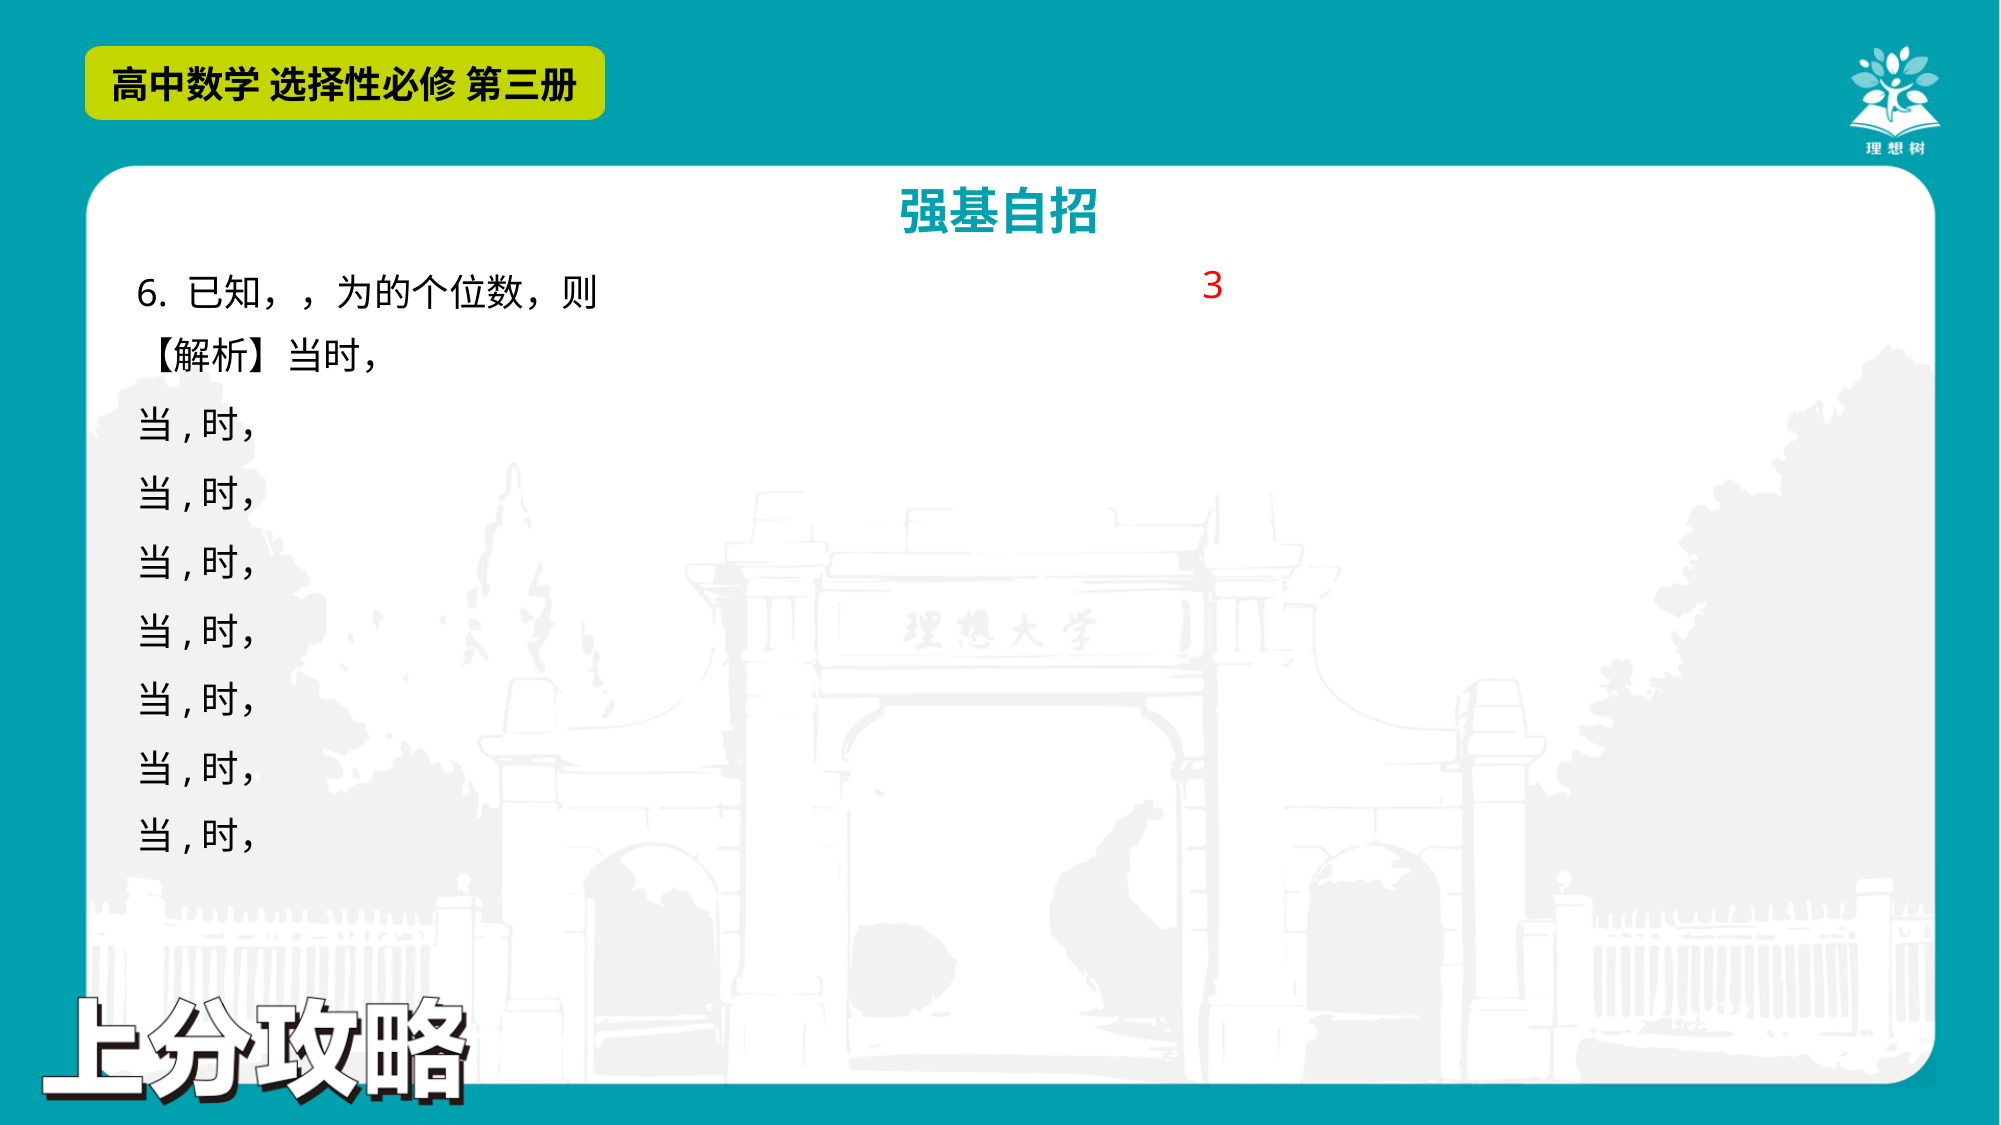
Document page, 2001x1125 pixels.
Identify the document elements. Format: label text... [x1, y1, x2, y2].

picture [0, 0, 2000, 1125]
text_box 3 [1188, 239, 1238, 300]
